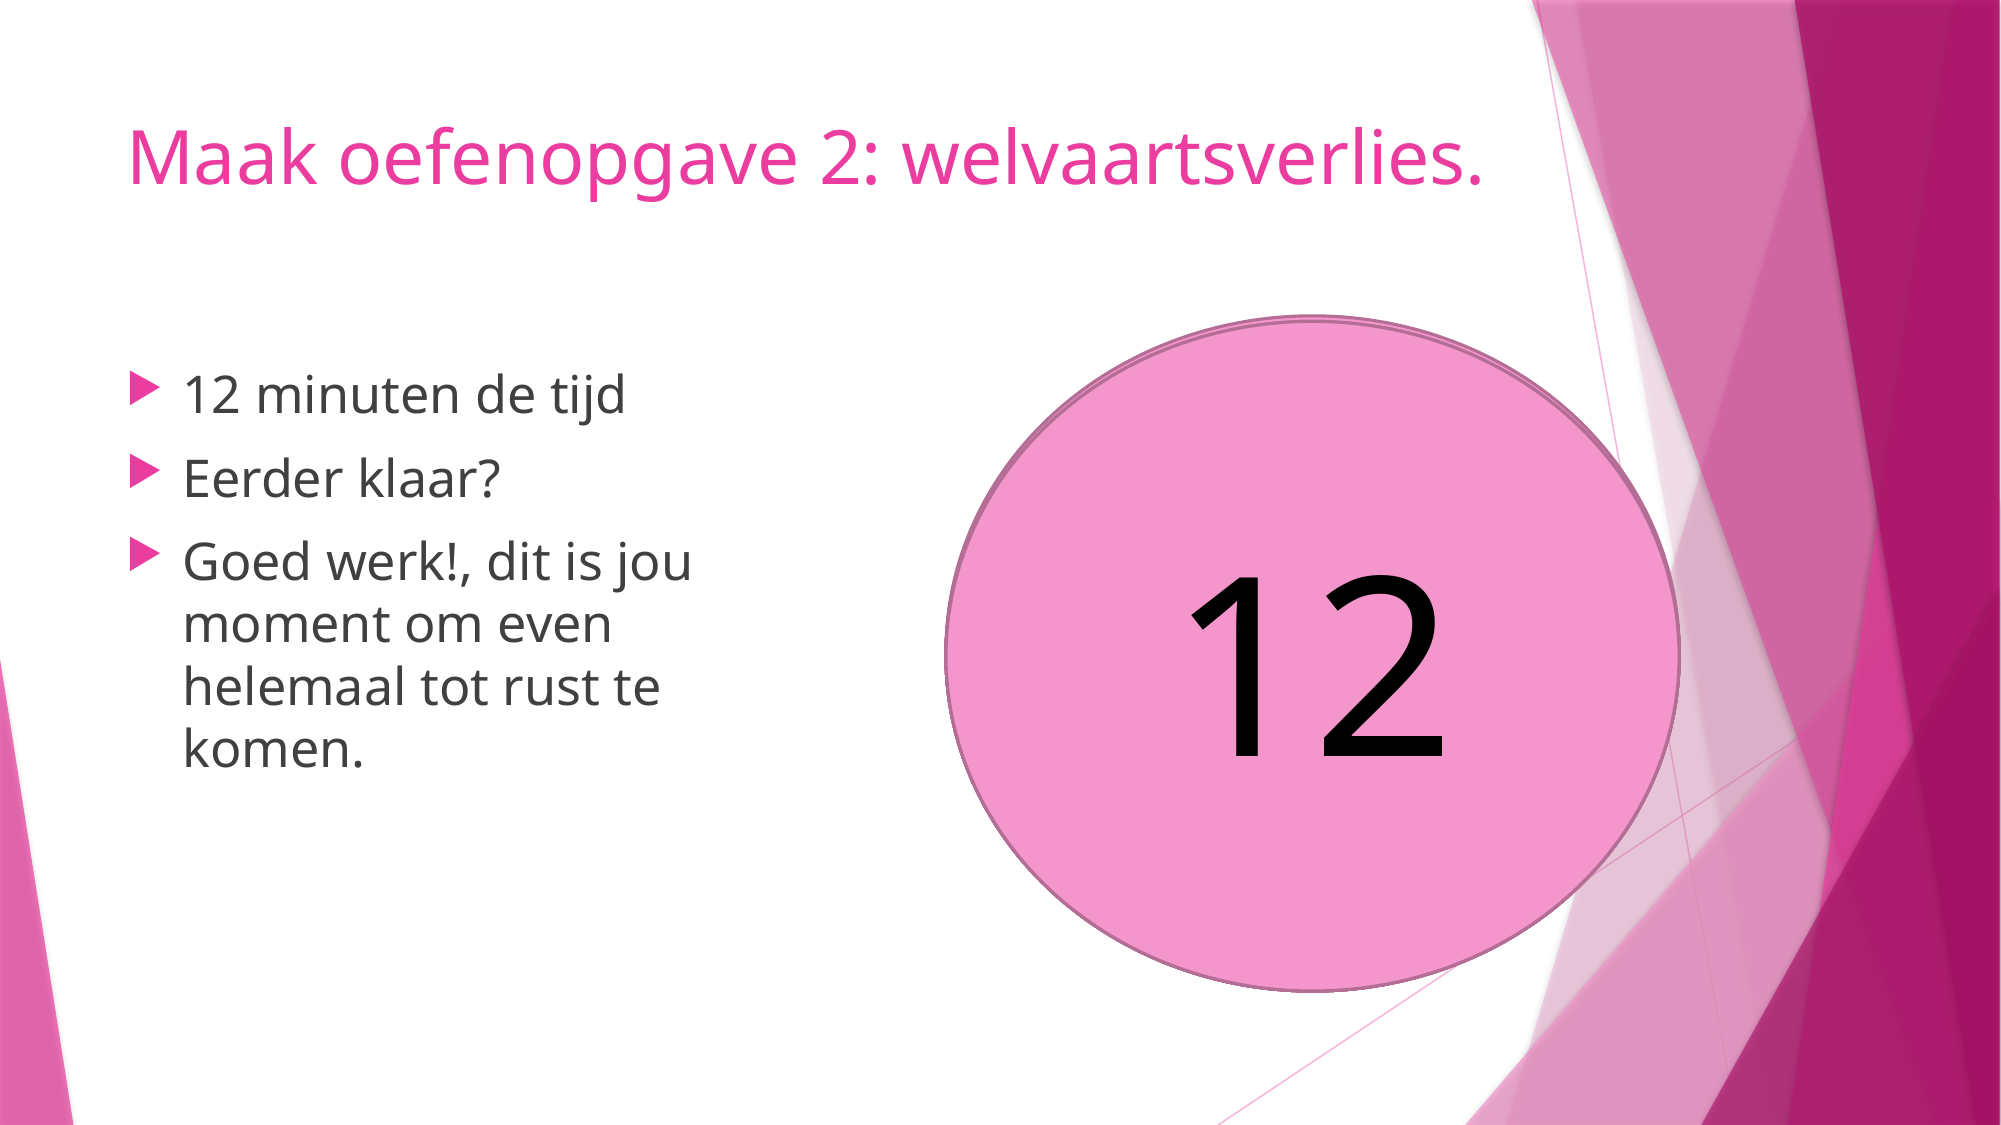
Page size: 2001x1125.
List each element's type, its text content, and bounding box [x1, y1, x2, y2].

text_box 10 [948, 314, 1677, 603]
title Maak oefenopgave 2: welvaartsverlies. [111, 101, 1522, 319]
text_box 12 [944, 319, 1681, 993]
list 12 minuten de tijd Eerder klaar? Goed werk!, dit is jou moment om even helemaal tot rust te komen. [111, 354, 774, 992]
